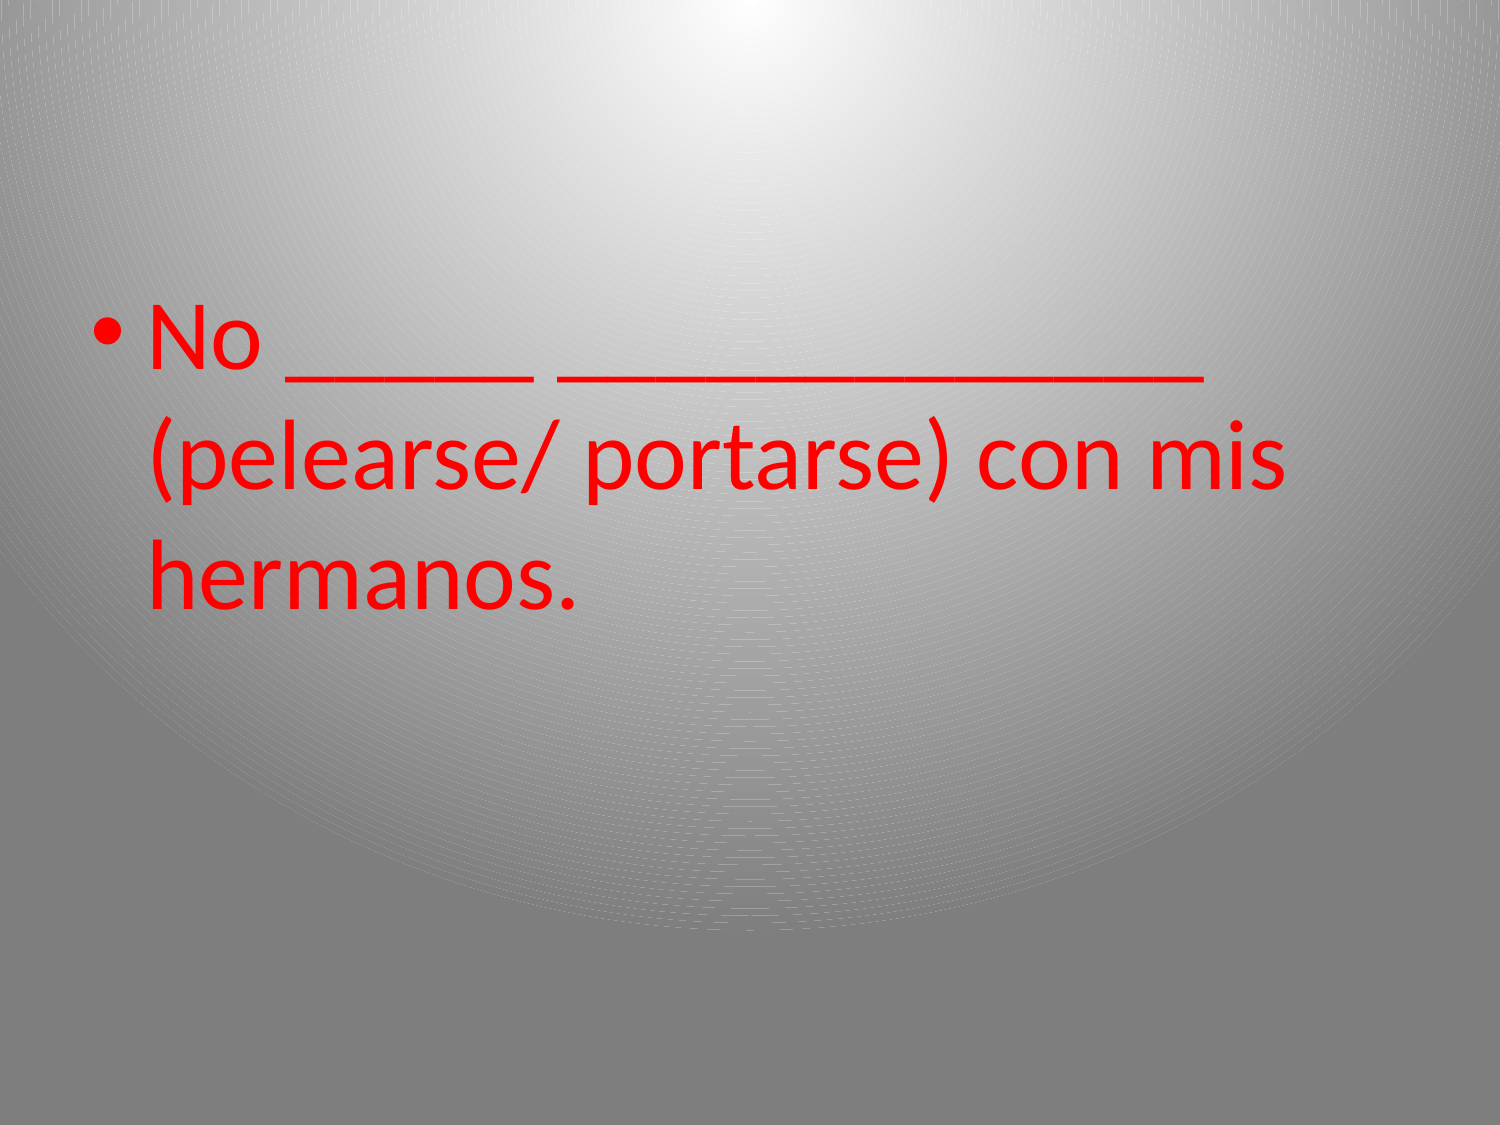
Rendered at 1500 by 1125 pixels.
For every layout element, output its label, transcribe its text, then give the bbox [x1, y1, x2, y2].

list No _____ _____________ (pelearse/ portarse) con mis hermanos. [75, 262, 1425, 1005]
